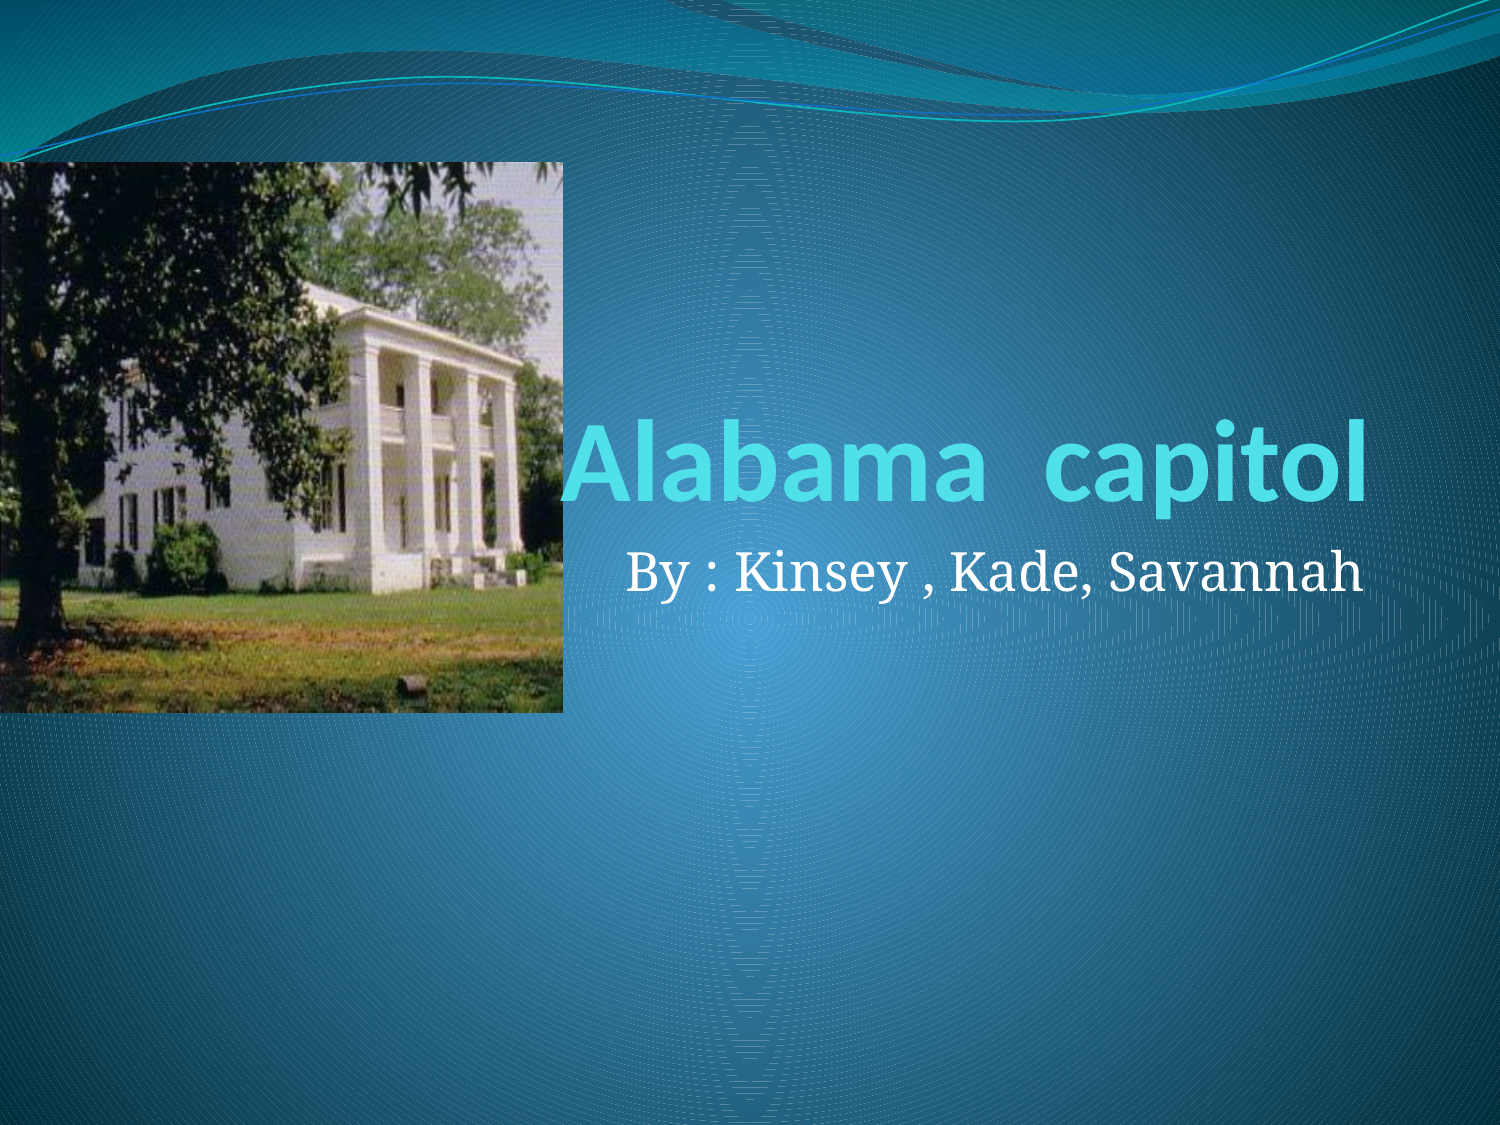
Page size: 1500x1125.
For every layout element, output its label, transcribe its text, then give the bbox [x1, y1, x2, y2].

picture [0, 162, 563, 713]
subtitle By : Kinsey , Kade, Savannah [87, 529, 1376, 818]
title Alabama capitol [569, 224, 1376, 525]
